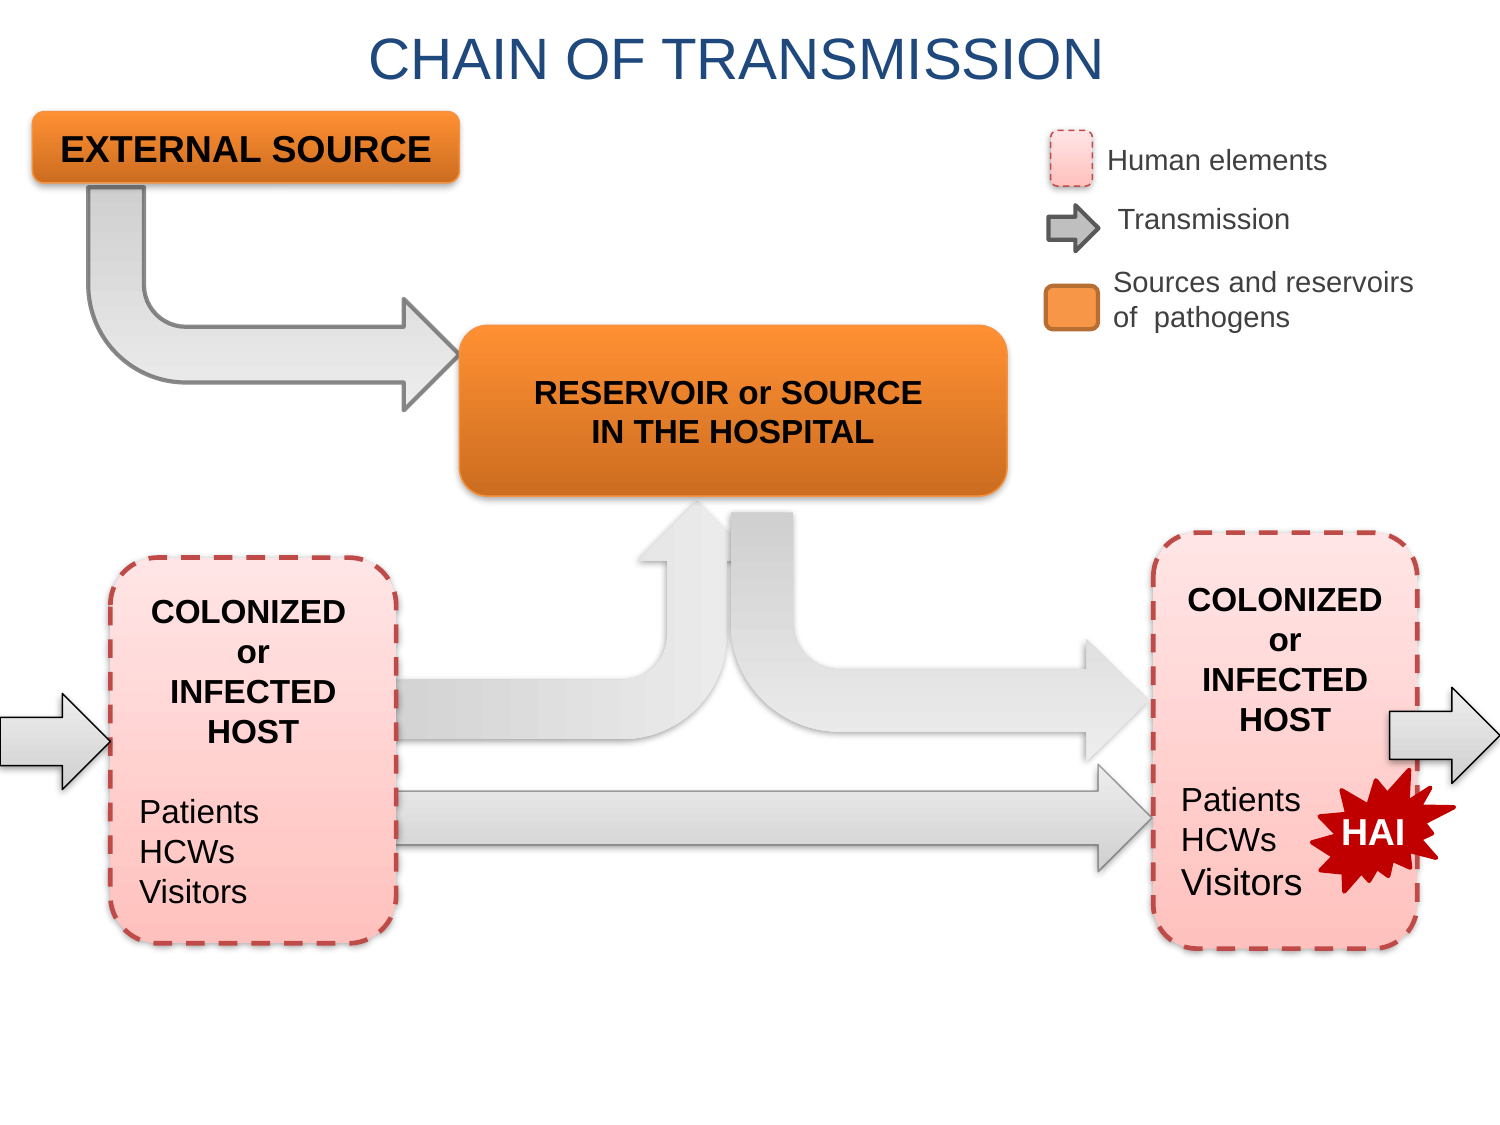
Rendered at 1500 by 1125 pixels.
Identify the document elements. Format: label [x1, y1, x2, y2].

text_box [0, 13, 1475, 949]
text_box [1477, 711, 1500, 760]
